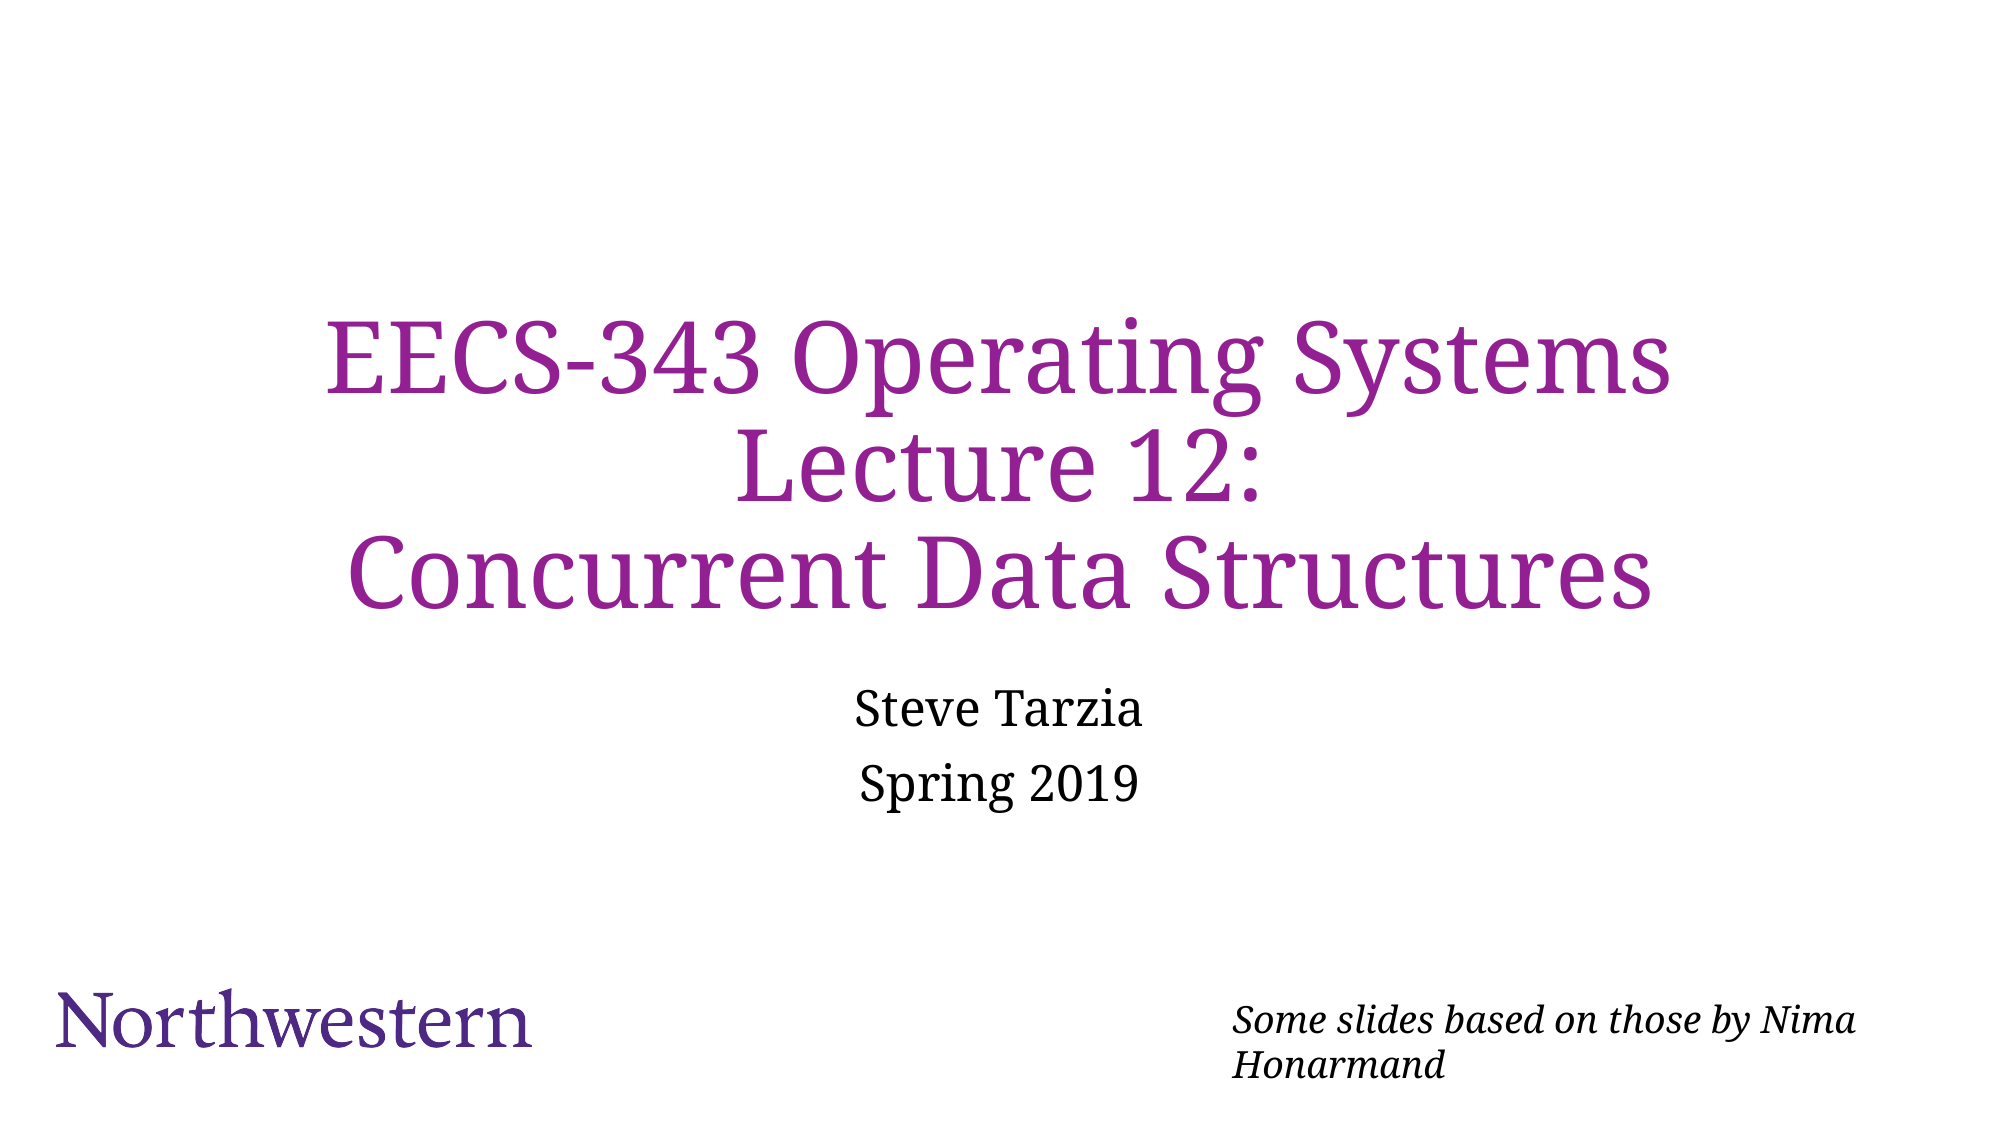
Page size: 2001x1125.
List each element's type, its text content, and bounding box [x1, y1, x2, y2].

subtitle Steve Tarzia Spring 2019 [249, 676, 1750, 863]
text_box Some slides based on those by Nima Honarmand [1143, 988, 1928, 1125]
picture [56, 988, 532, 1049]
title EECS-343 Operating Systems Lecture 12: Concurrent Data Structures [249, 184, 1750, 639]
